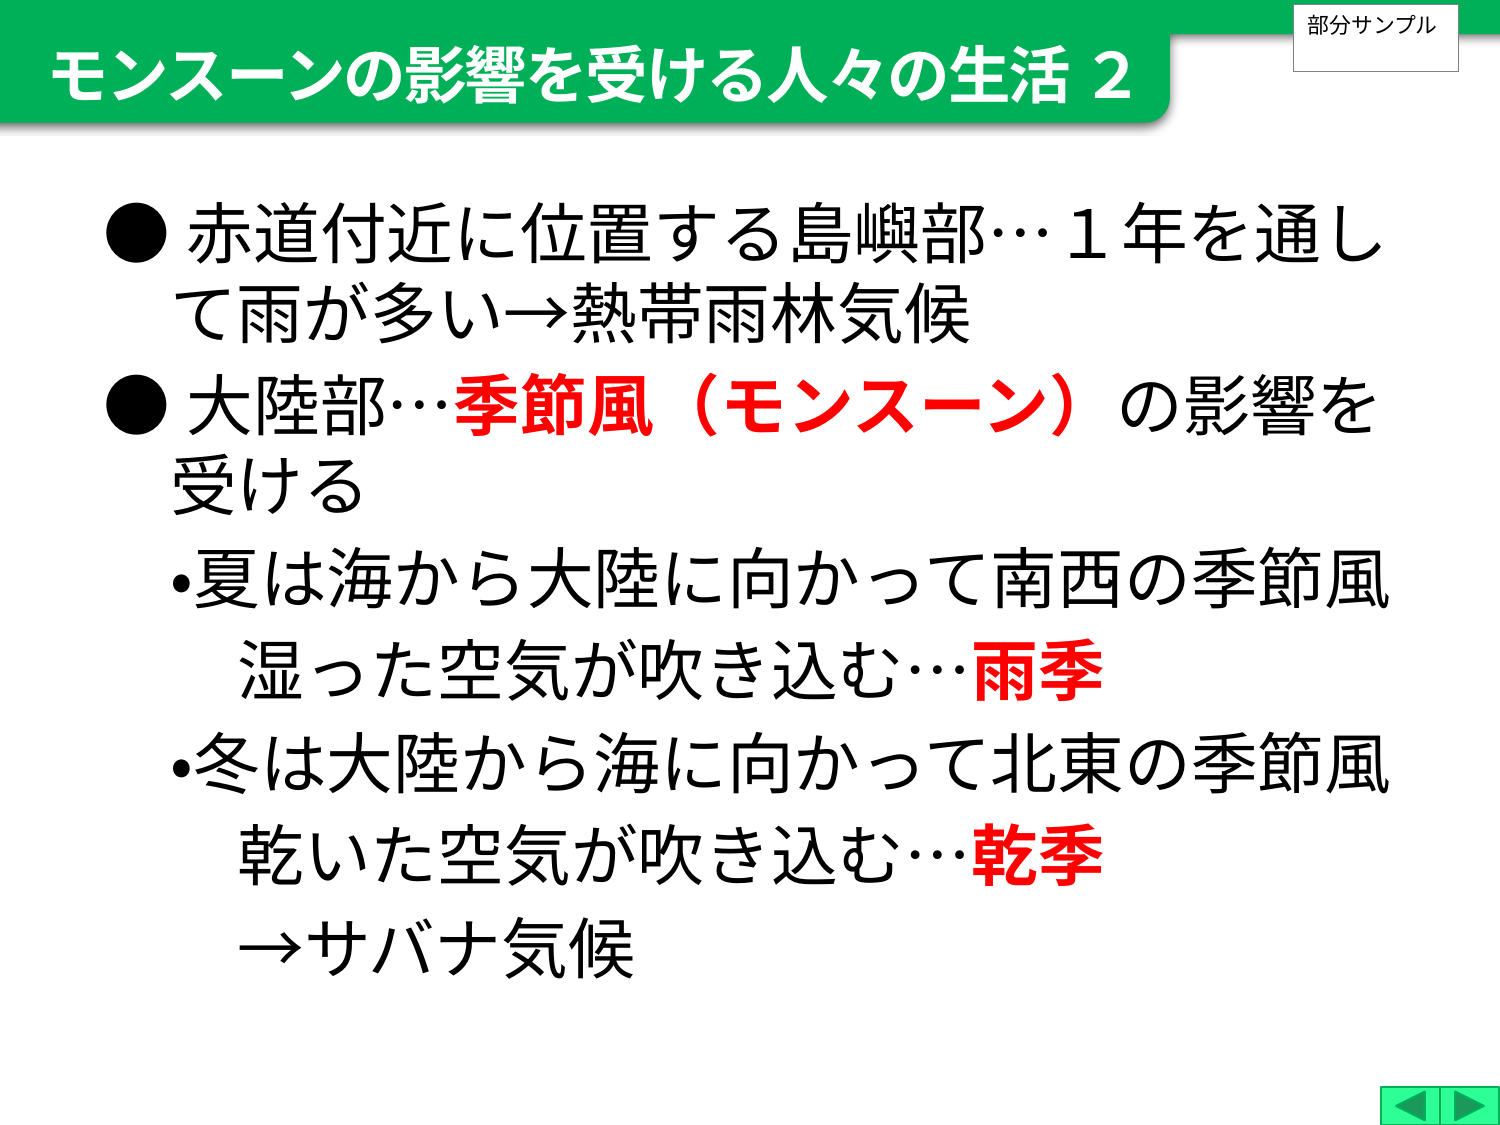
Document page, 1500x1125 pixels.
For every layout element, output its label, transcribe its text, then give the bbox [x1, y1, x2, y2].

text_box 部分サンプル [1293, 4, 1459, 72]
text_box [1380, 1086, 1439, 1125]
list ●赤道付近に位置する島嶼部…１年を通して雨が多い→熱帯雨林気候 ●大陸部…季節風（モンスーン）の影響を受ける ・夏は海から大陸に向かって南西の季節風 湿った空気が吹き込む…雨季 ・冬は大陸から海に向かって北東の季節風 乾いた空気が吹き込む…乾季 →サバナ気候 [103, 191, 1441, 1033]
text_box モンスーンの影響を受ける人々の生活 ２ [31, 0, 1253, 119]
text_box [1439, 1086, 1500, 1125]
